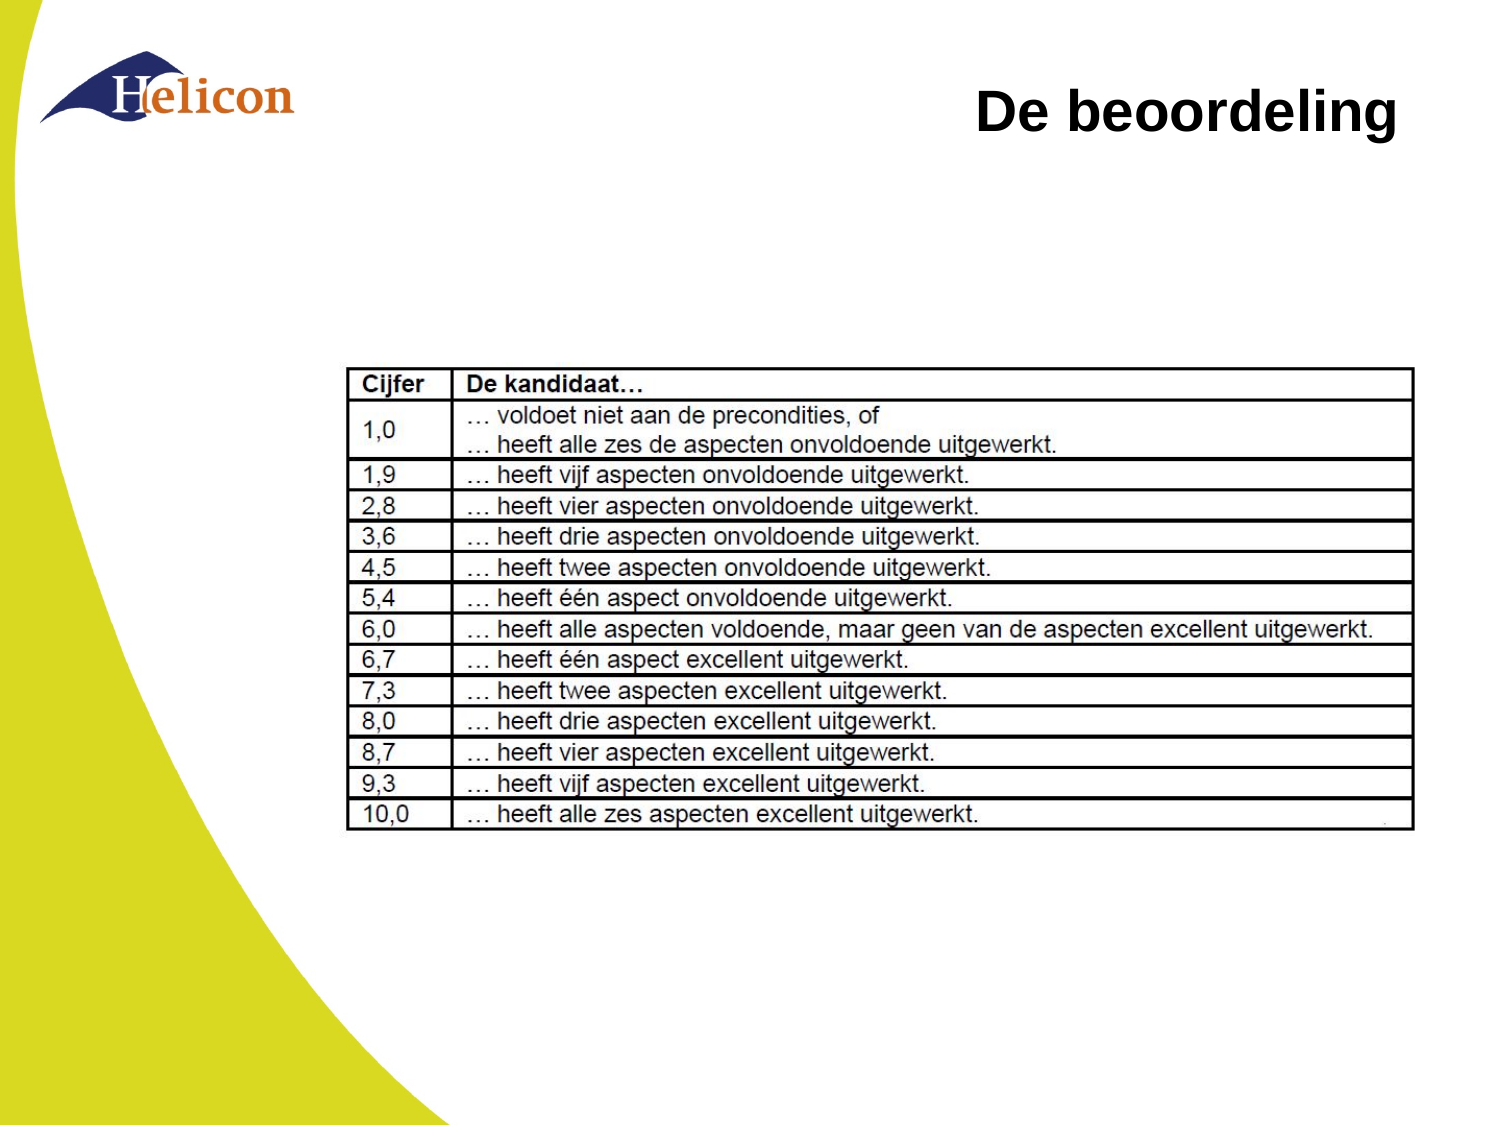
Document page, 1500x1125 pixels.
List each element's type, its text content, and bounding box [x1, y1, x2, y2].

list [338, 361, 1423, 840]
title De beoordeling [324, 54, 1415, 161]
picture [0, 0, 1500, 1125]
